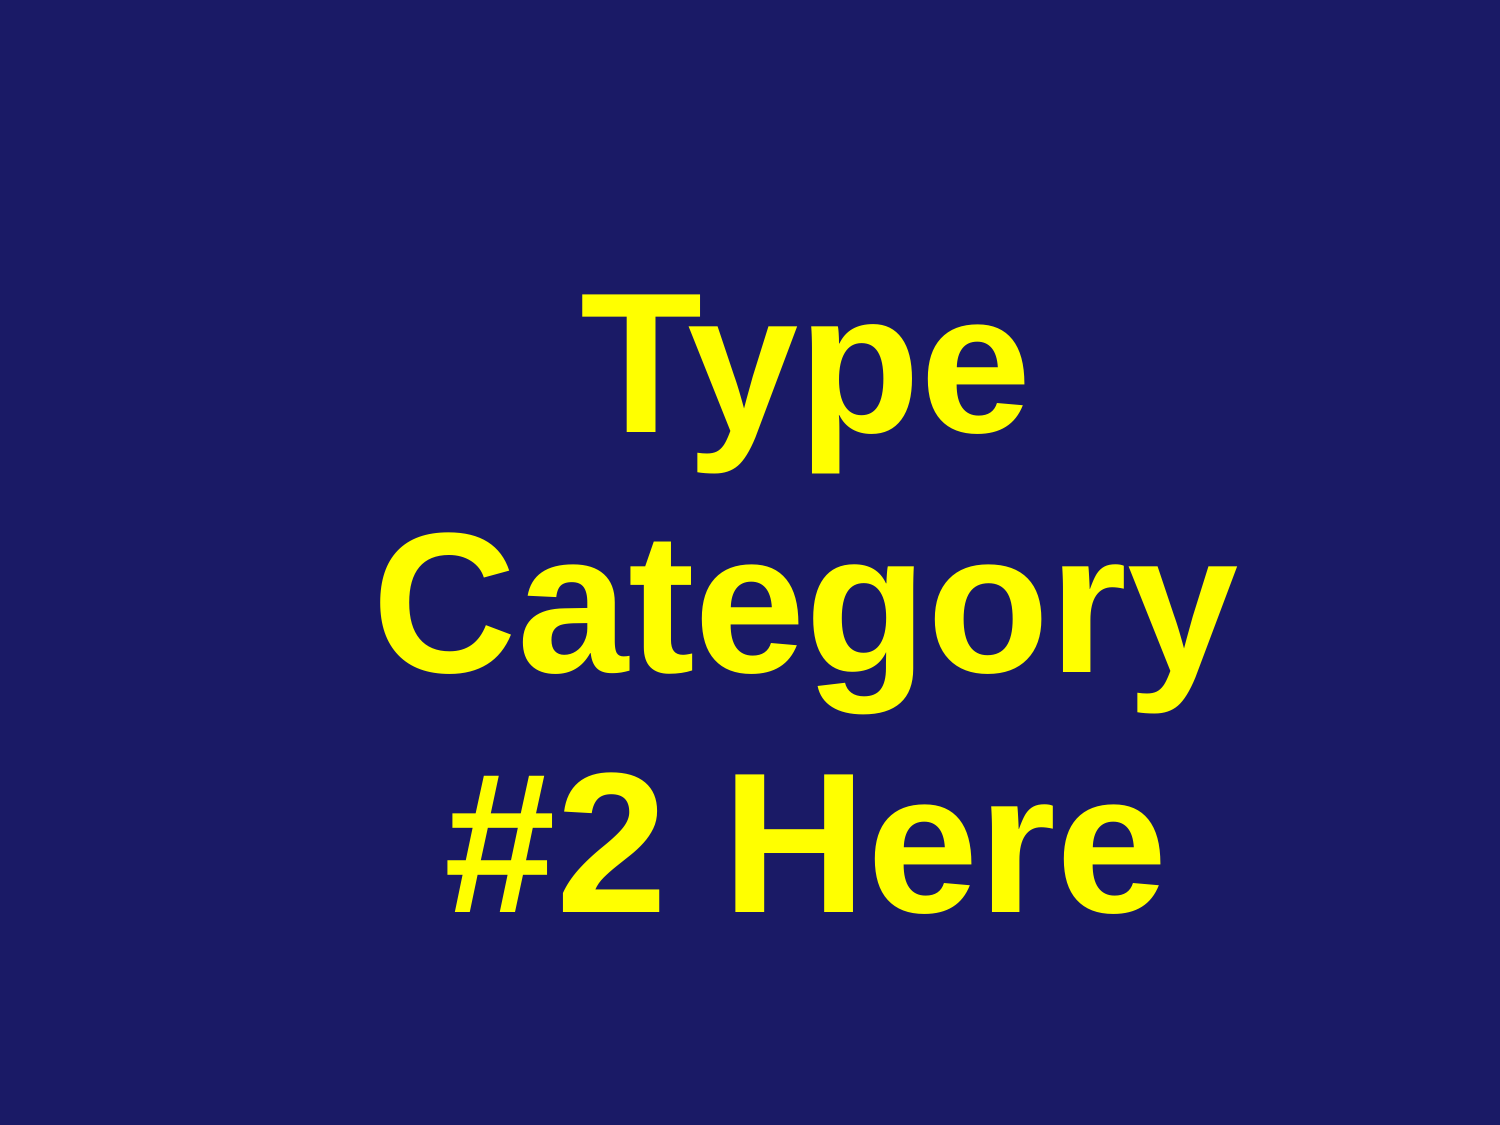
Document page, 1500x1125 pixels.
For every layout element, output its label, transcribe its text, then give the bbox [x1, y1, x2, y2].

text_box Type Category #2 Here [274, 224, 1338, 960]
